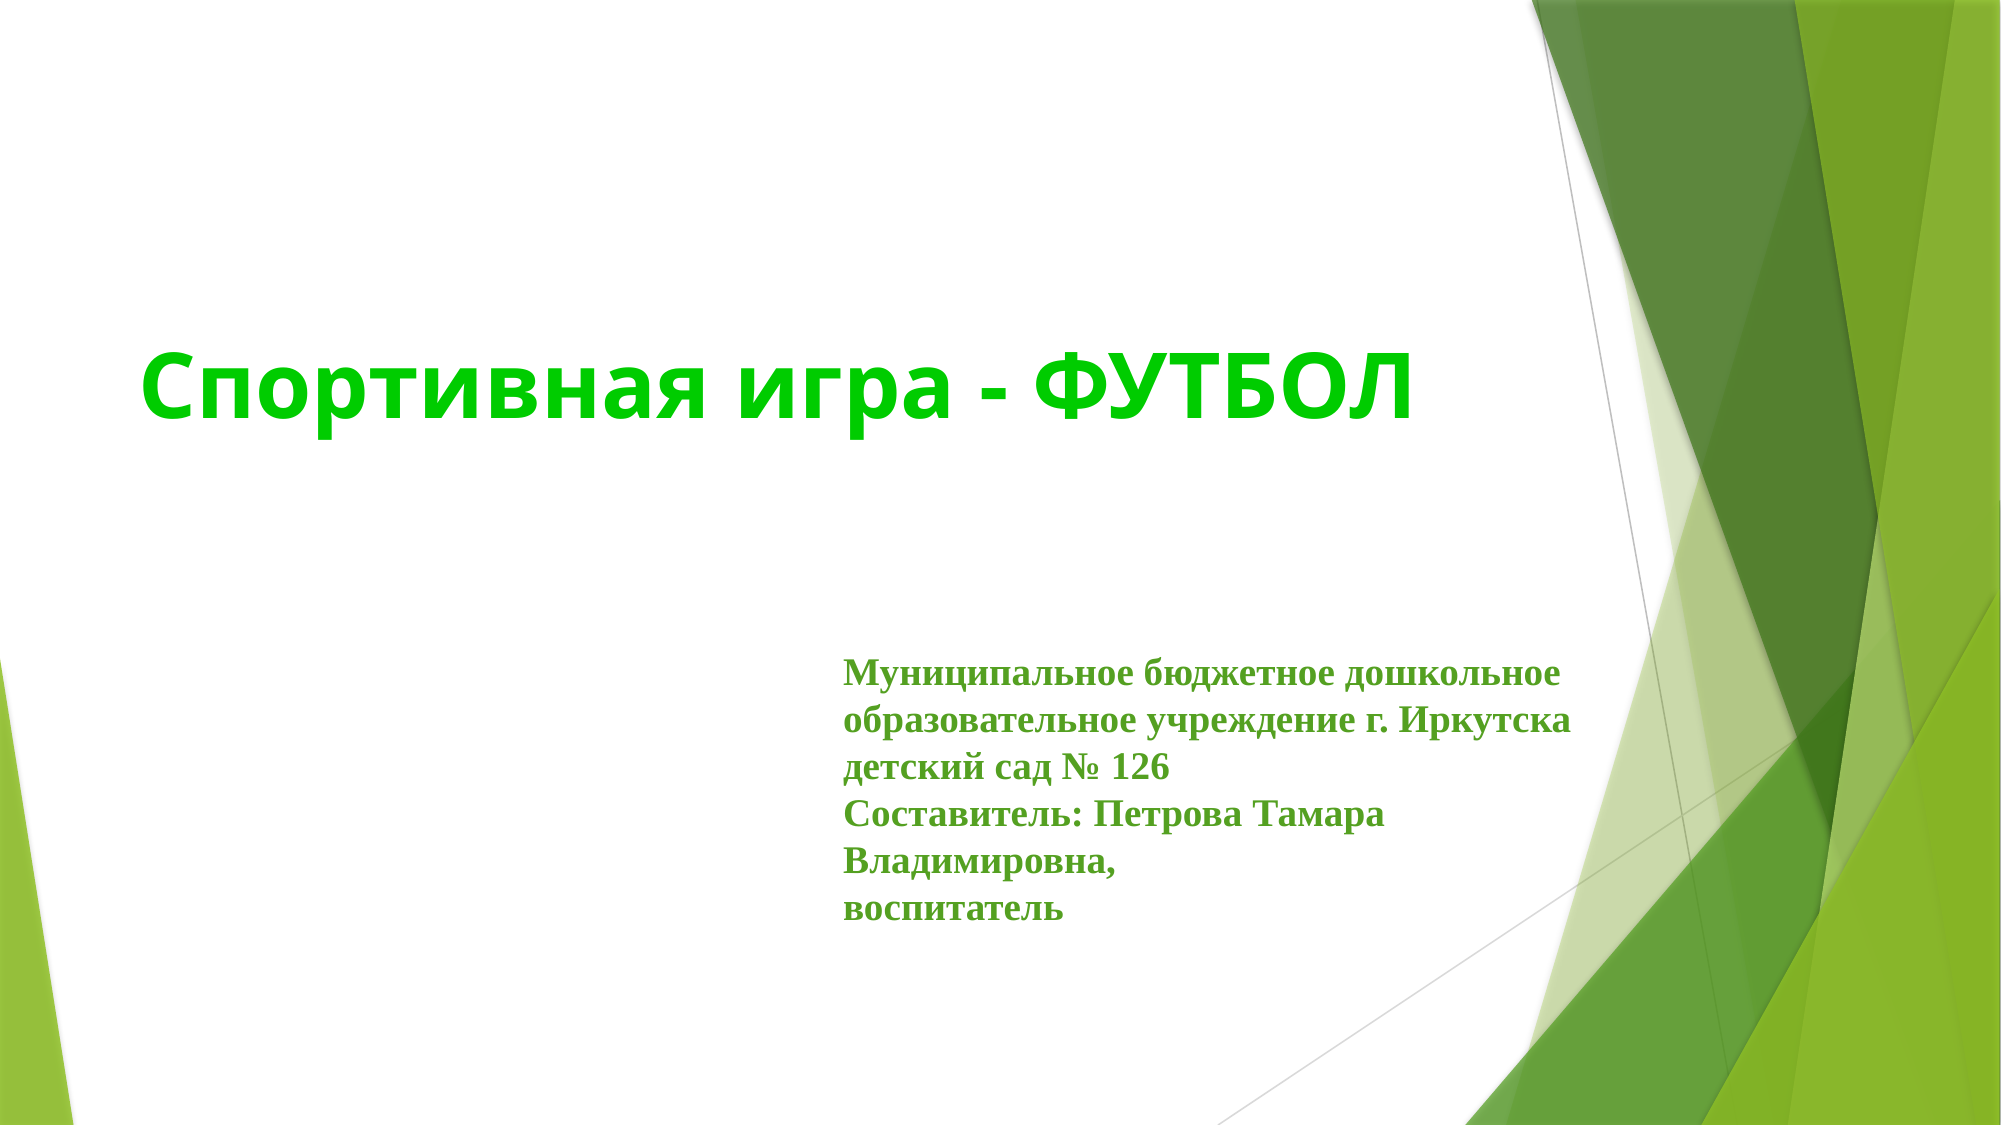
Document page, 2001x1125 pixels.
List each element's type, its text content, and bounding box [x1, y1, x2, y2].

title Спортивная игра - ФУТБОЛ [123, 319, 1534, 537]
list Муниципальное бюджетное дошкольное образовательное учреждение г. Иркутска детский сад № 126​ Составитель: Петрова Тамара Владимировна, воспитатель [828, 576, 1631, 941]
